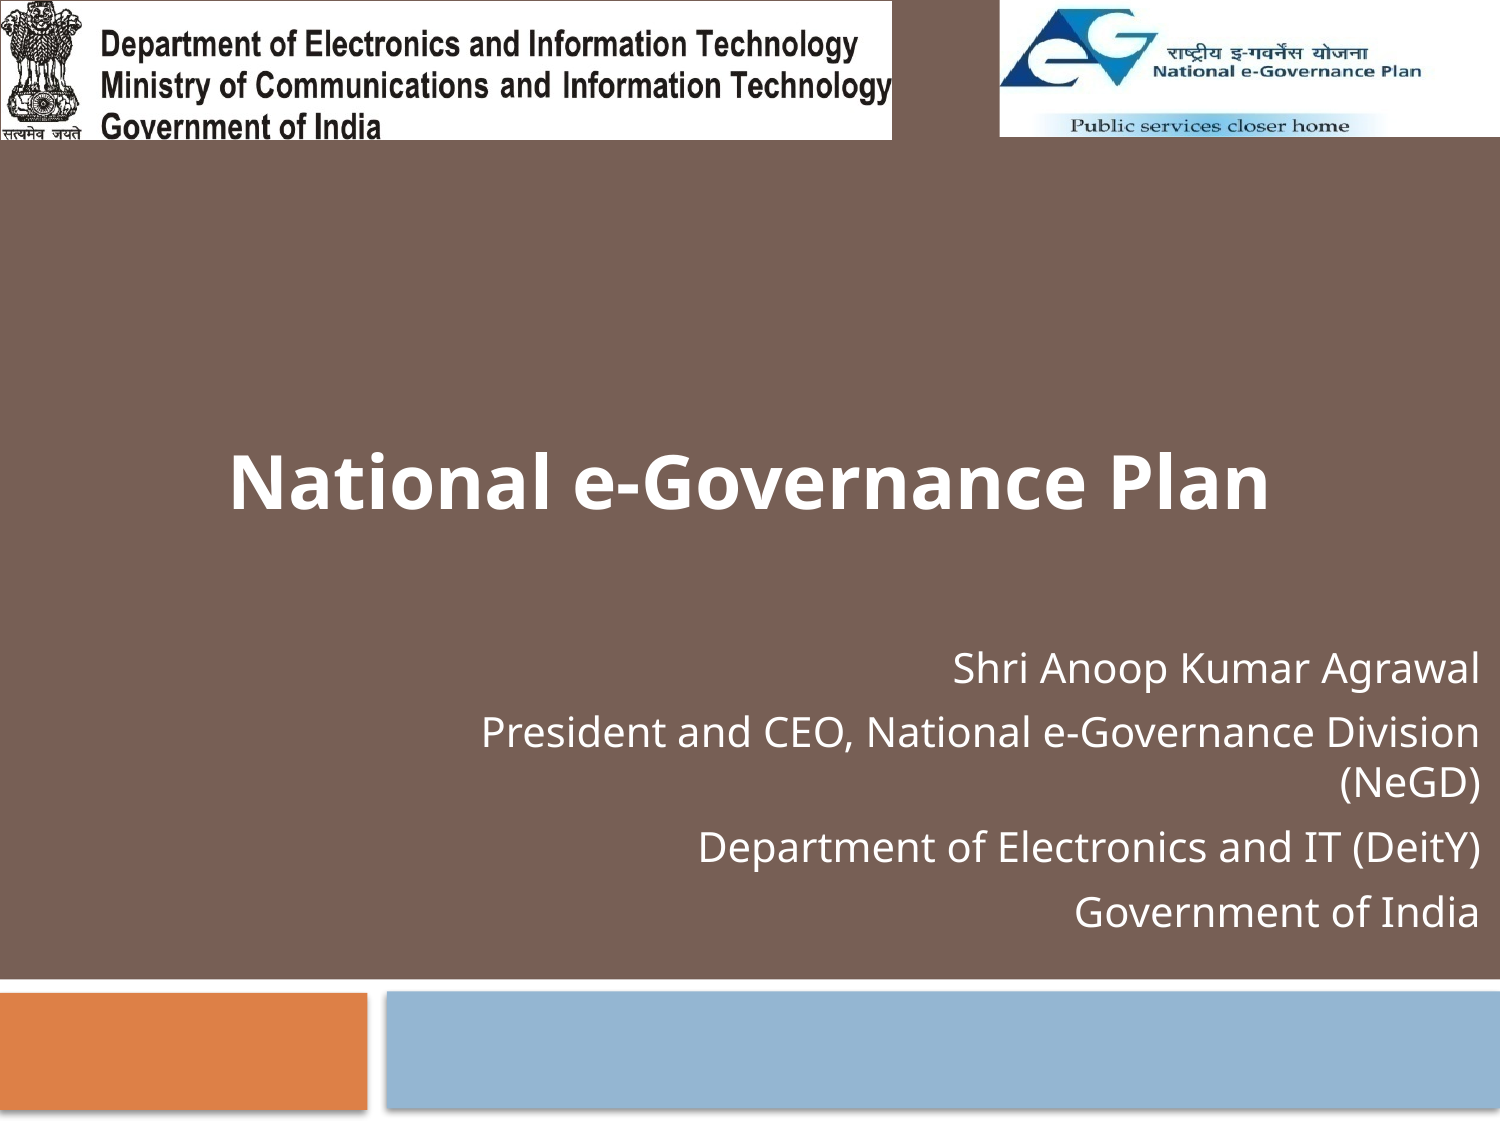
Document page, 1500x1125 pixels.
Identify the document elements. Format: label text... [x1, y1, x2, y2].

subtitle Shri Anoop Kumar Agrawal President and CEO, National e-Governance Division (NeGD) Department of Electronics and IT (DeitY) Government of India [395, 709, 1497, 868]
text_box [889, 0, 1500, 75]
picture [1, 1, 892, 140]
picture [999, 75, 1500, 137]
title National e-Governance Plan [0, 351, 1500, 778]
